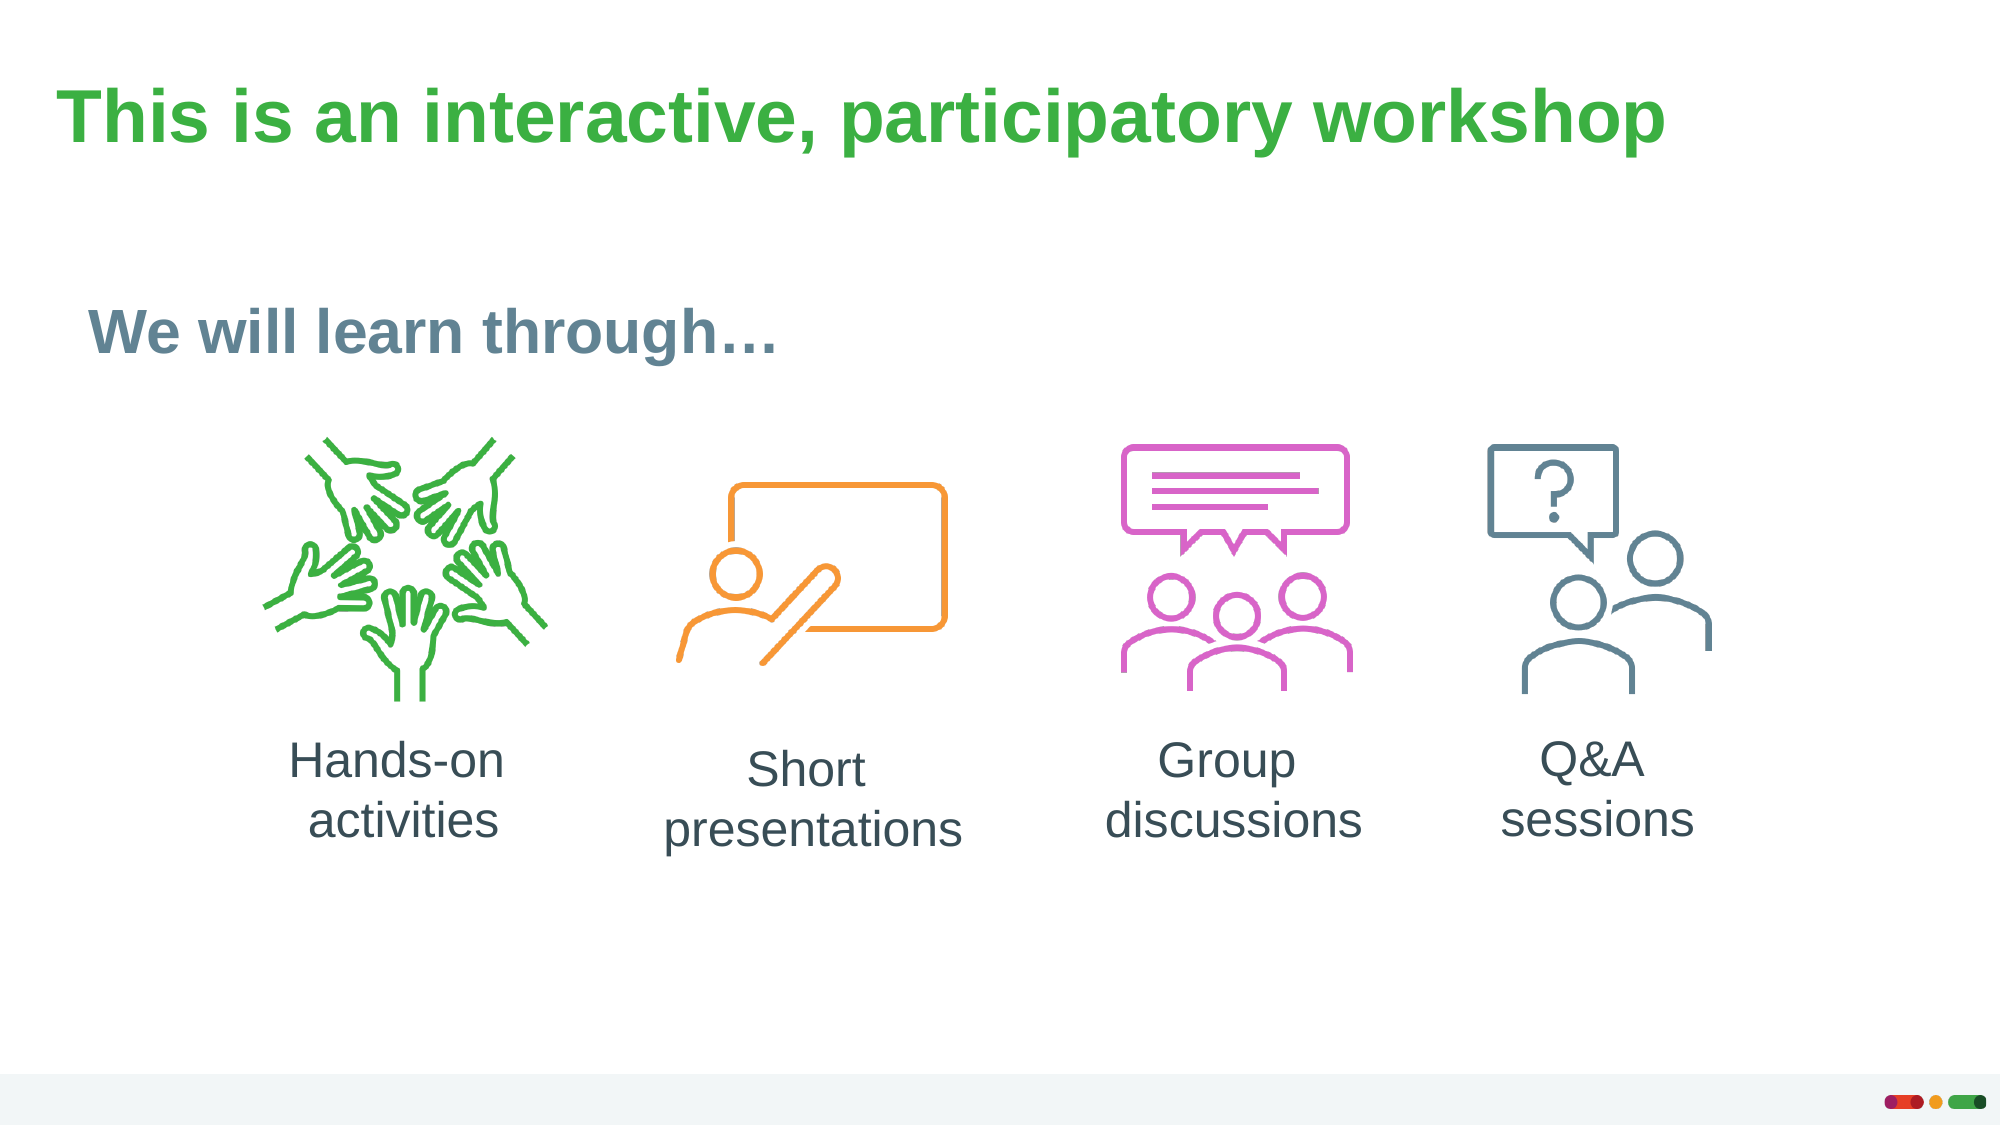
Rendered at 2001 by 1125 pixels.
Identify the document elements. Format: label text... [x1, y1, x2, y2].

picture [254, 419, 555, 719]
text_box Hands-on activities [273, 720, 534, 856]
text_box Q&A sessions [1485, 719, 1710, 854]
text_box Short presentations [648, 729, 979, 865]
picture [1083, 419, 1384, 719]
title This is an interactive, participatory workshop [41, 59, 1916, 182]
picture [662, 419, 963, 719]
picture [1448, 419, 1749, 719]
text_box Group discussions [1090, 719, 1378, 855]
text_box We will learn through… [74, 283, 958, 374]
